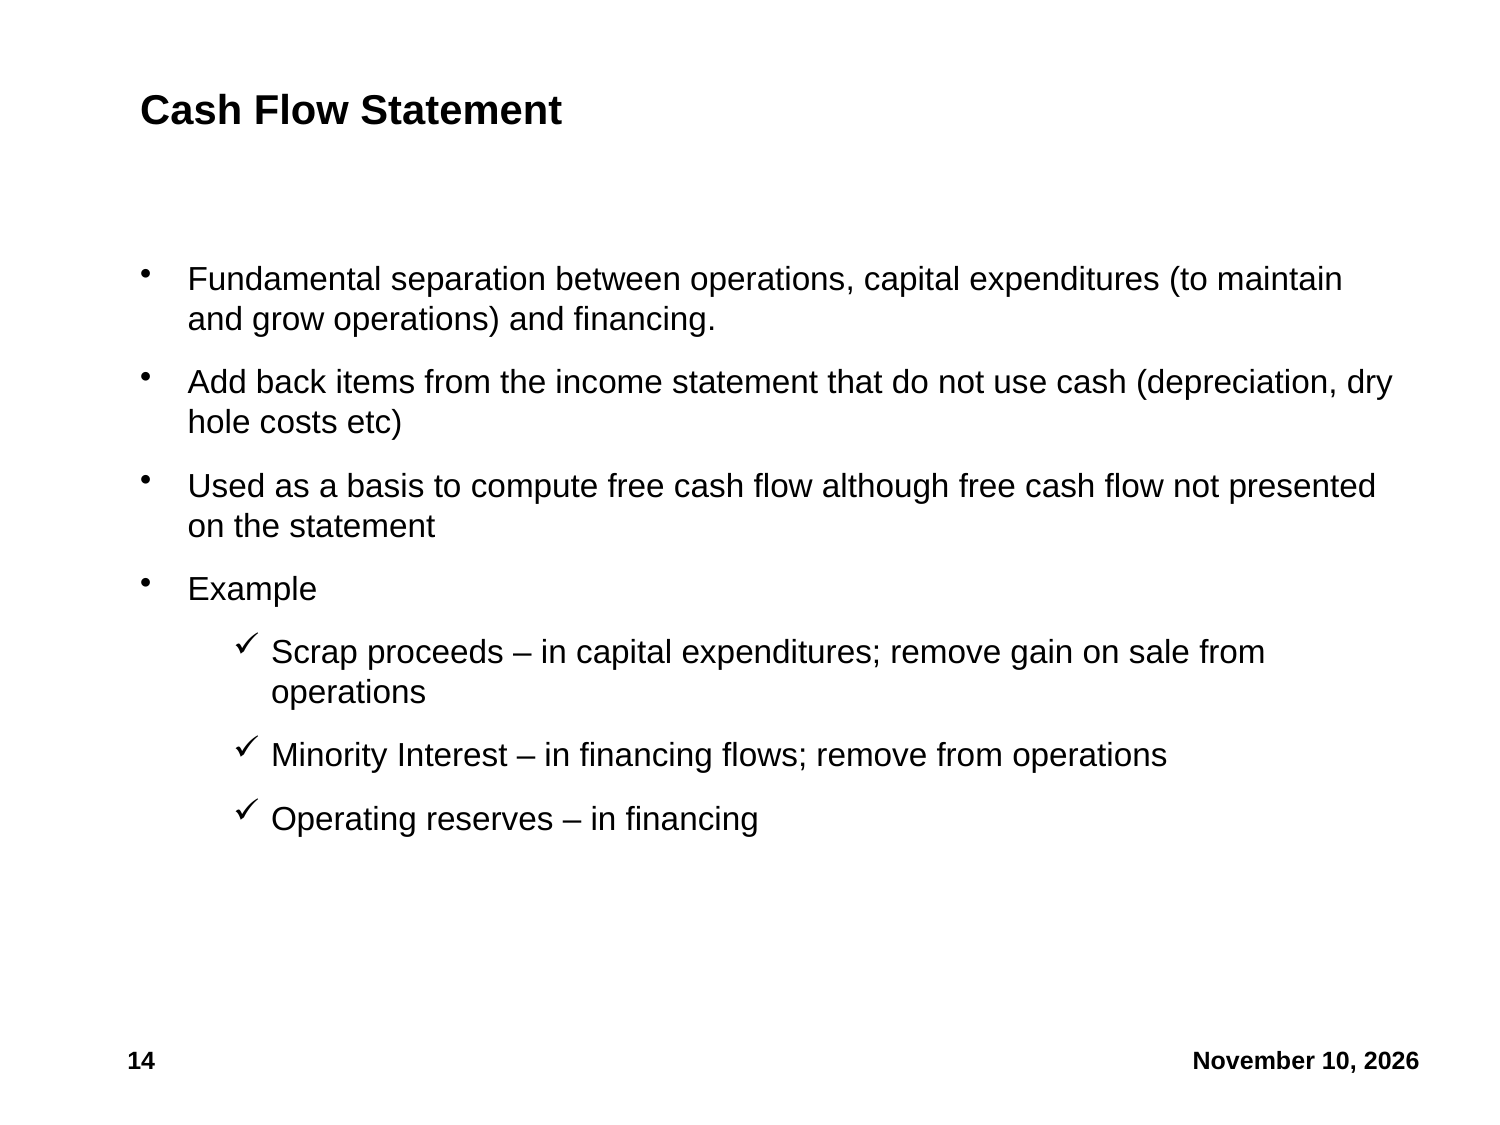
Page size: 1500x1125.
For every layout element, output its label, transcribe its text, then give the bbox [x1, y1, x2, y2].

title Cash Flow Statement [124, 74, 1376, 226]
list Fundamental separation between operations, capital expenditures (to maintain and grow operations) and financing. Add back items from the income statement that do not use cash (depreciation, dry hole costs etc) Used as a basis to compute free cash flow although free cash flow not presented on the statement Example Scrap proceeds – in capital expenditures; remove gain on sale from operations Minority Interest – in financing flows; remove from operations Operating reserves – in financing [124, 249, 1413, 1001]
